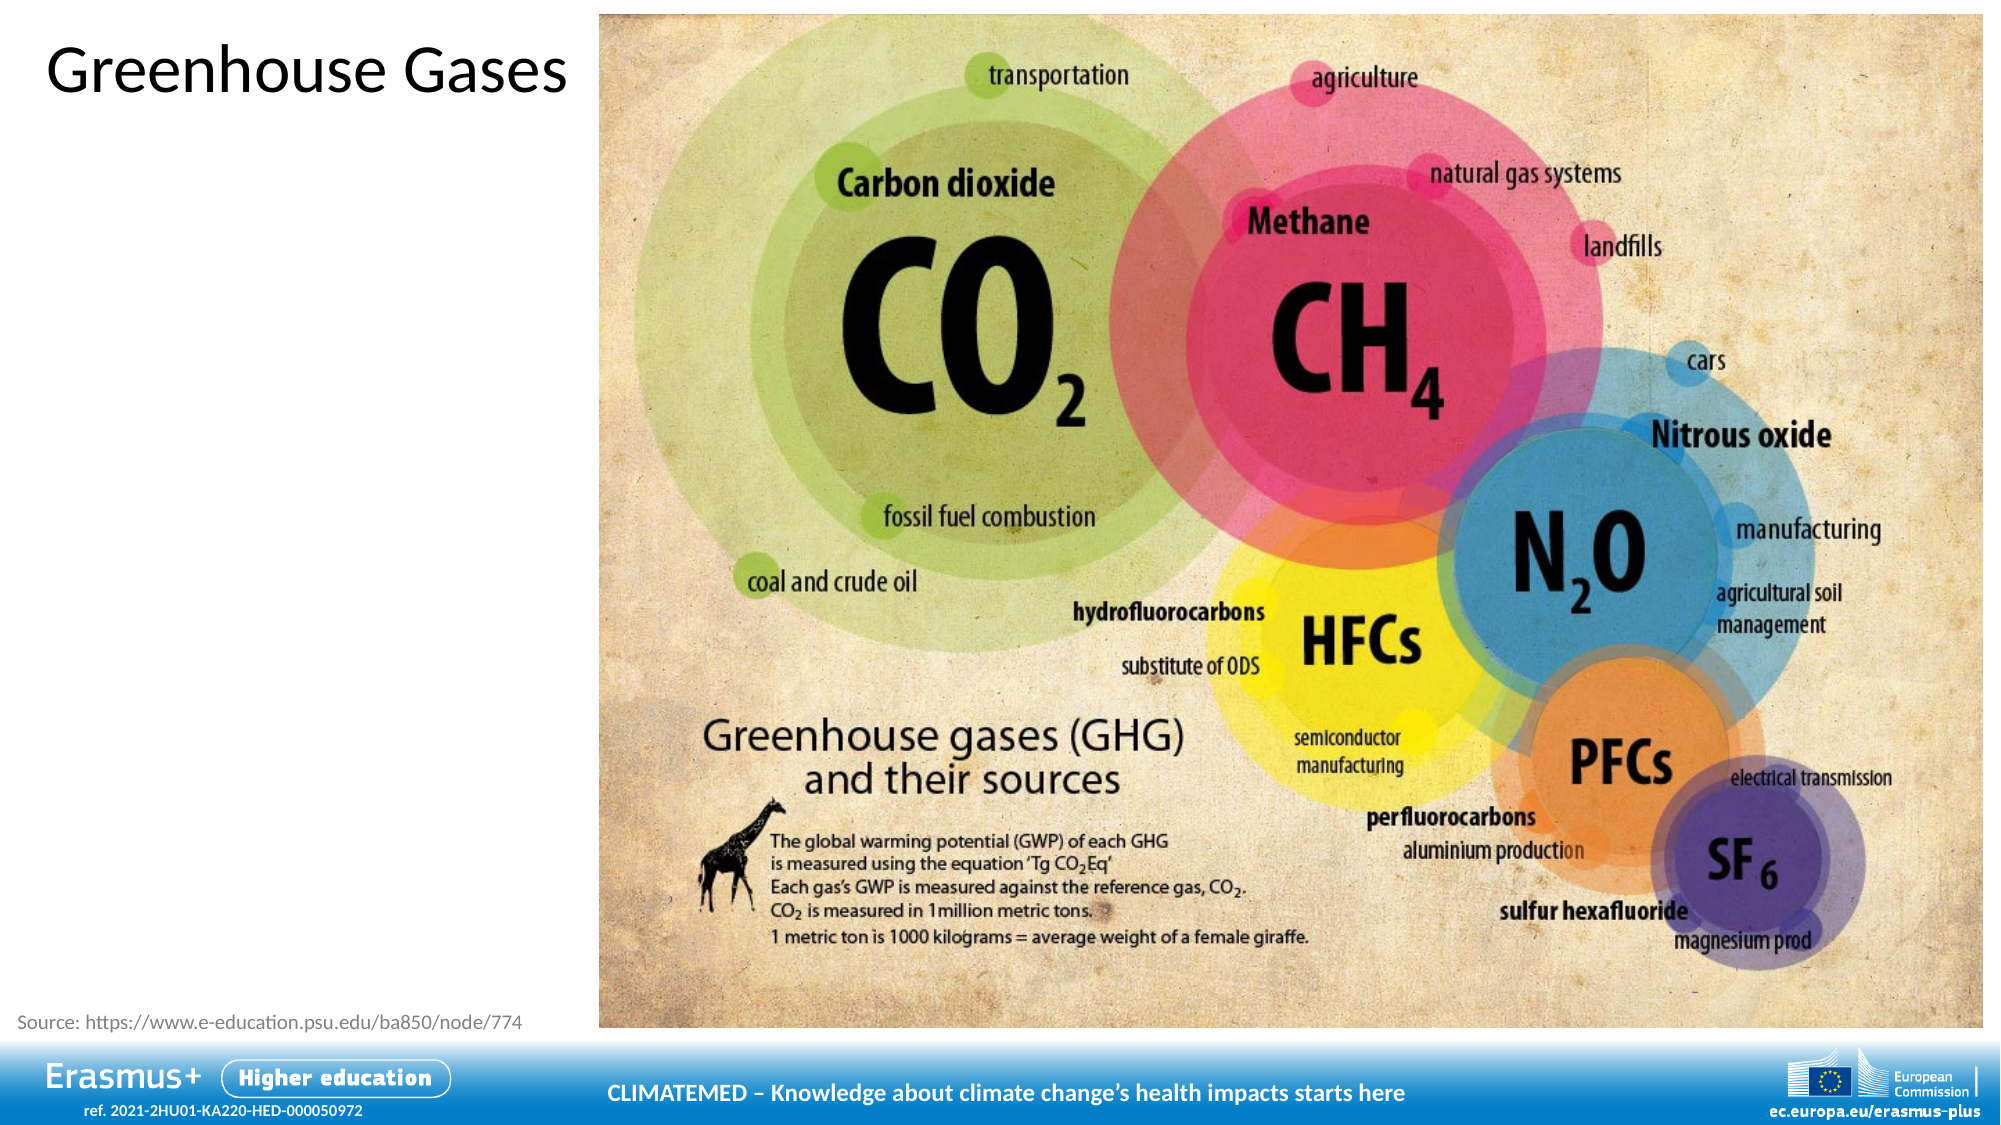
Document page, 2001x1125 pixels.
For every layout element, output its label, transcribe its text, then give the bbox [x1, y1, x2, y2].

title Greenhouse Gases [31, 25, 599, 116]
text_box Source: https://www.e-education.psu.edu/ba850/node/774 [2, 1001, 538, 1042]
picture [0, 14, 2000, 1125]
